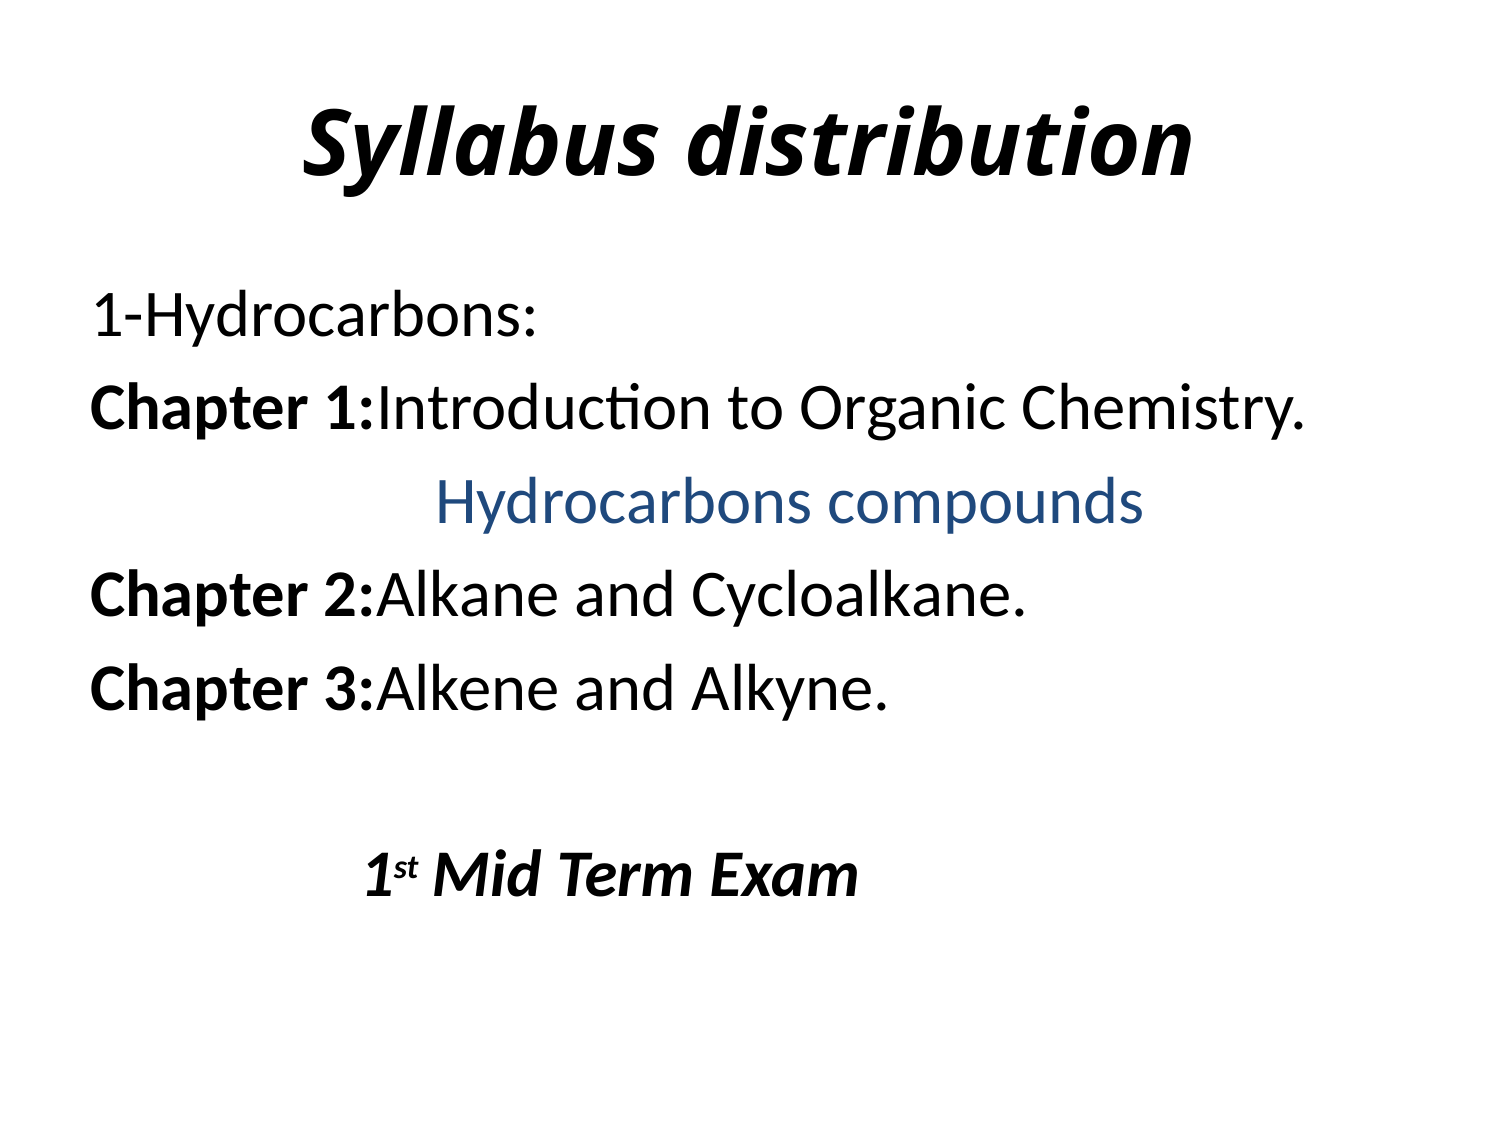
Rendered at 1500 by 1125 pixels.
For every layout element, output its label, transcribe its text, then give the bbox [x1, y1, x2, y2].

title Syllabus distribution [75, 45, 1425, 233]
list 1-Hydrocarbons: Chapter 1:Introduction to Organic Chemistry. Hydrocarbons compounds Chapter 2:Alkane and Cycloalkane. Chapter 3:Alkene and Alkyne. 1st Mid Term Exam [75, 262, 1425, 1005]
